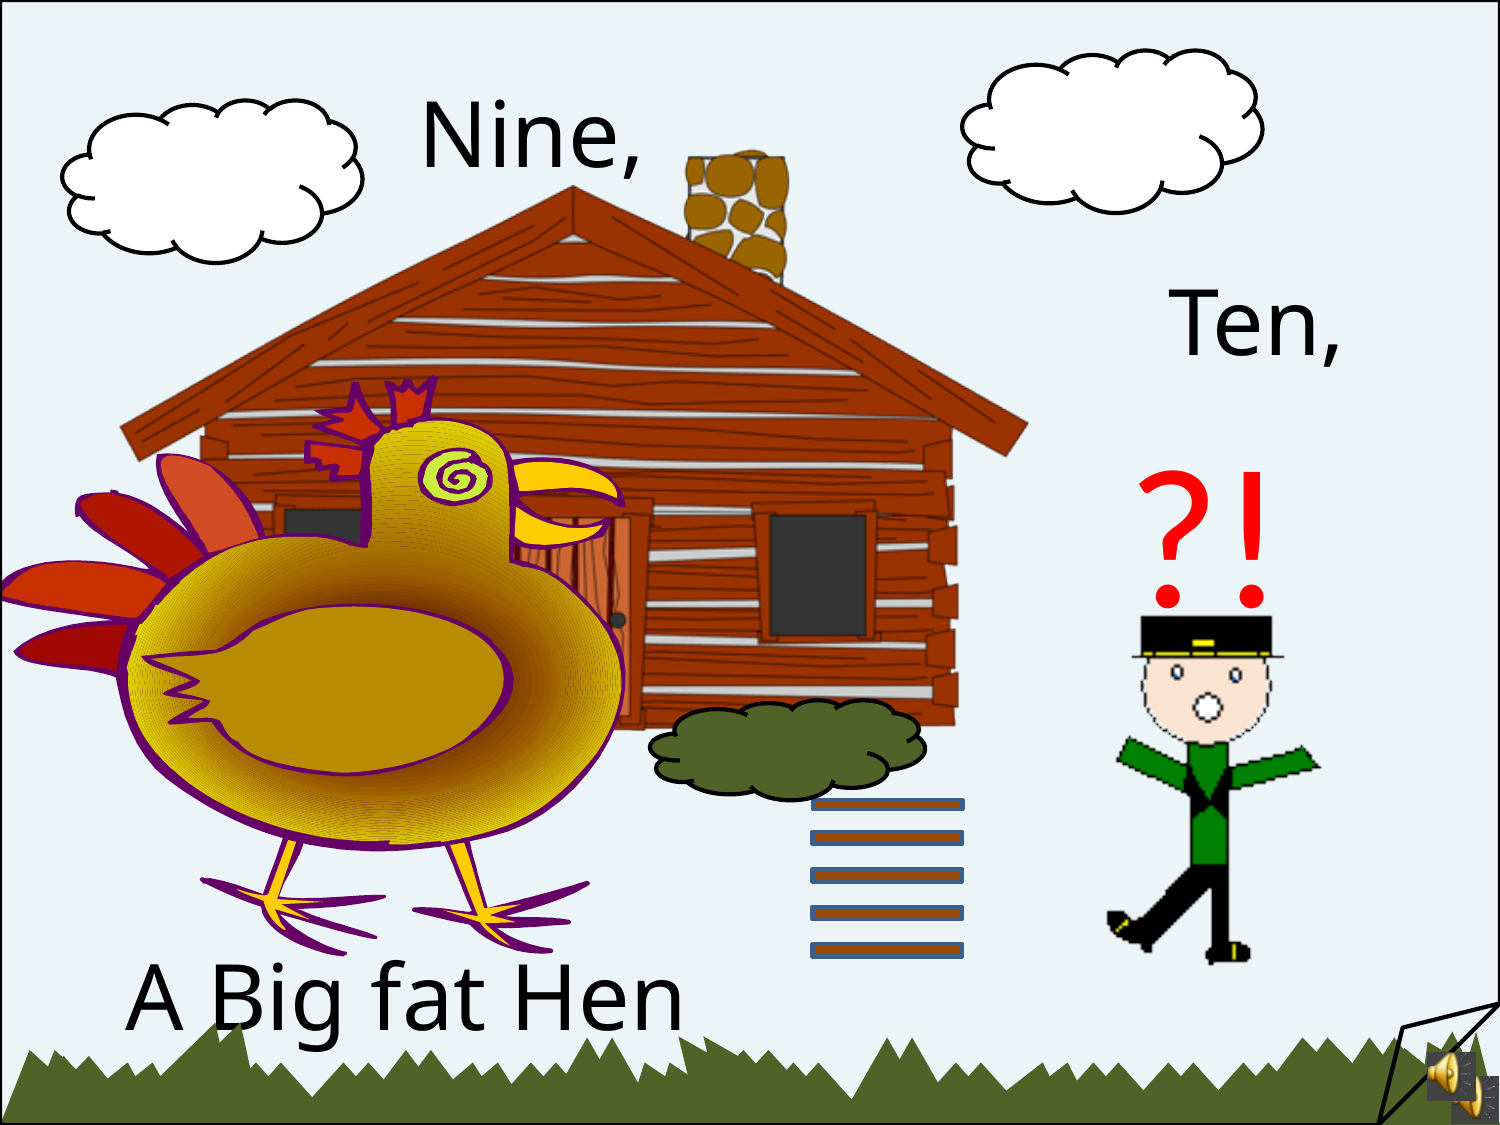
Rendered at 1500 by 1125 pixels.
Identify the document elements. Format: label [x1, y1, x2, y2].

text_box [1453, 1019, 1490, 1073]
text_box [0, 0, 1500, 1019]
text_box [0, 1019, 1453, 1125]
picture [0, 137, 1363, 1002]
text_box [812, 799, 963, 957]
text_box [674, 771, 897, 803]
picture [1426, 1051, 1500, 1125]
